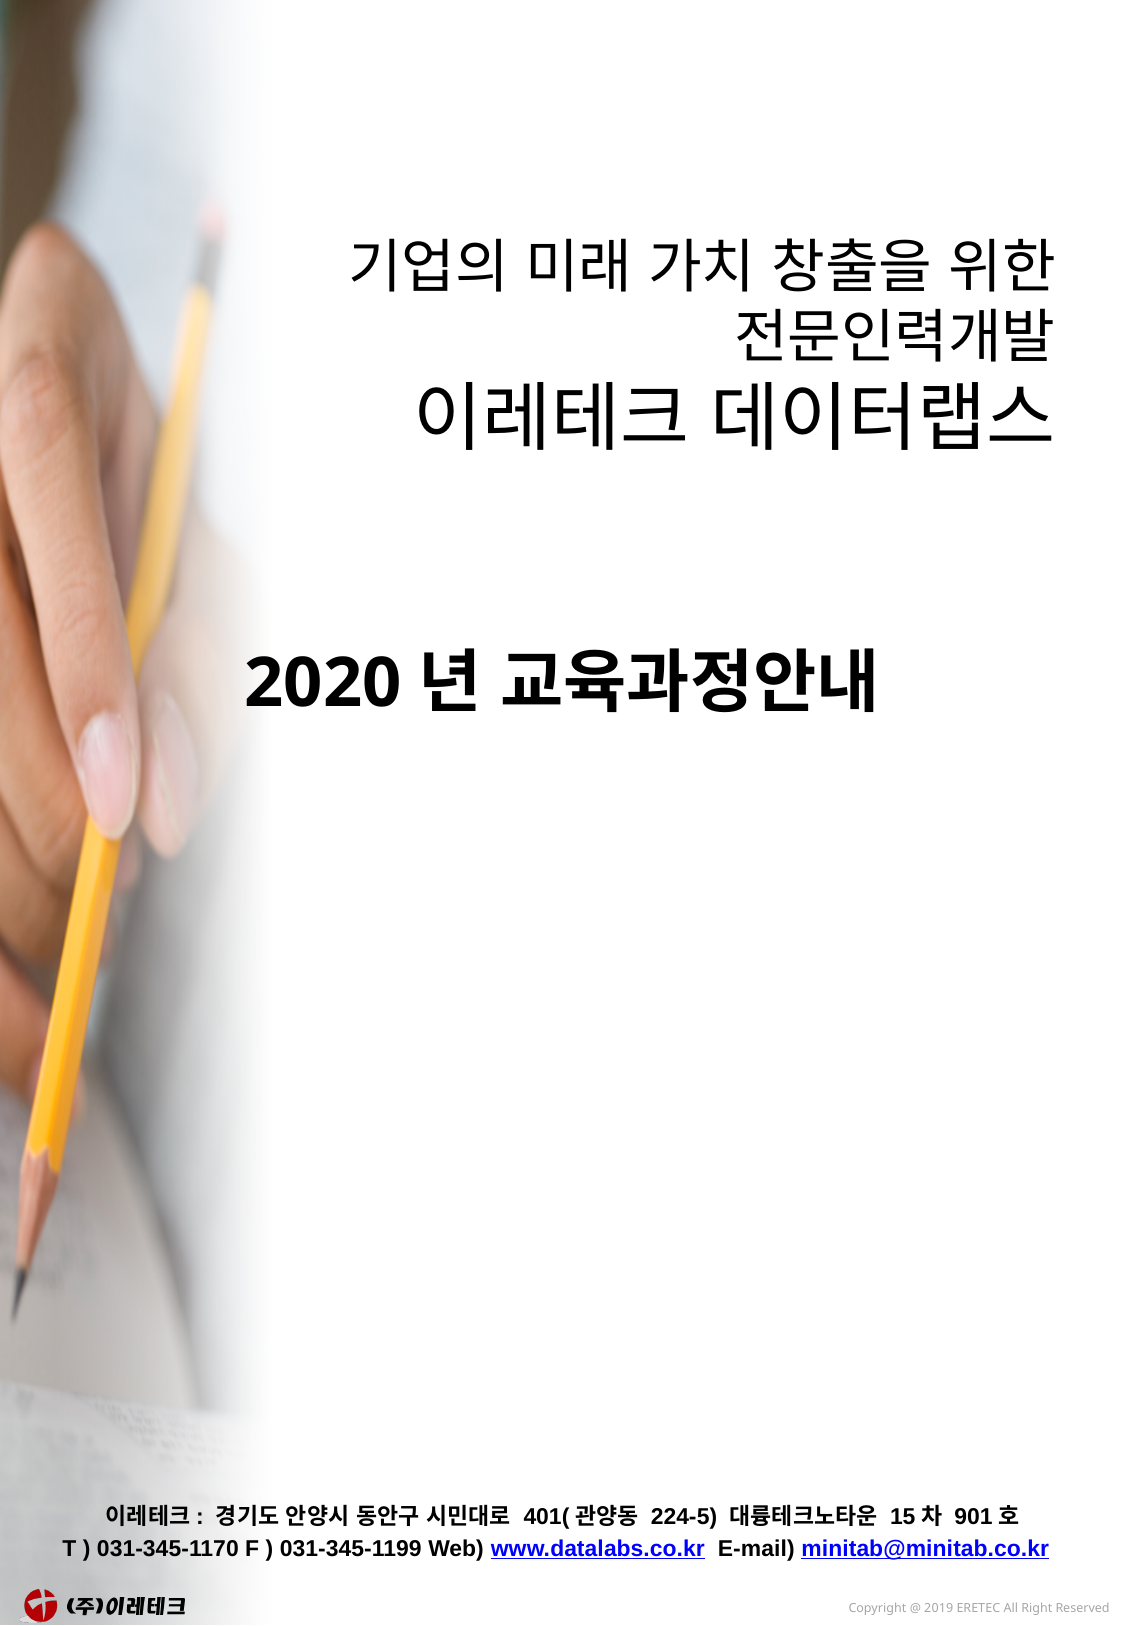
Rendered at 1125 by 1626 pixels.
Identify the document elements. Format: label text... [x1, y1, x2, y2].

subtitle 이레테크: 경기도 안양시 동안구 시민대로 401(관양동 224-5) 대륭테크노타운 15차 901호 T ) 031-345-1170 F ) 031-345-1199 Web) www.datalabs.co.kr E-mail) minitab@minitab.co.kr [0, 1493, 1125, 1581]
picture [0, 0, 1125, 1493]
text_box 기업의 미래 가치 창출을 위한 전문인력개발 이레테크 데이터랩스 [122, 221, 1071, 467]
picture [0, 1581, 1125, 1625]
title 2020년 교육과정안내 [84, 504, 1041, 854]
